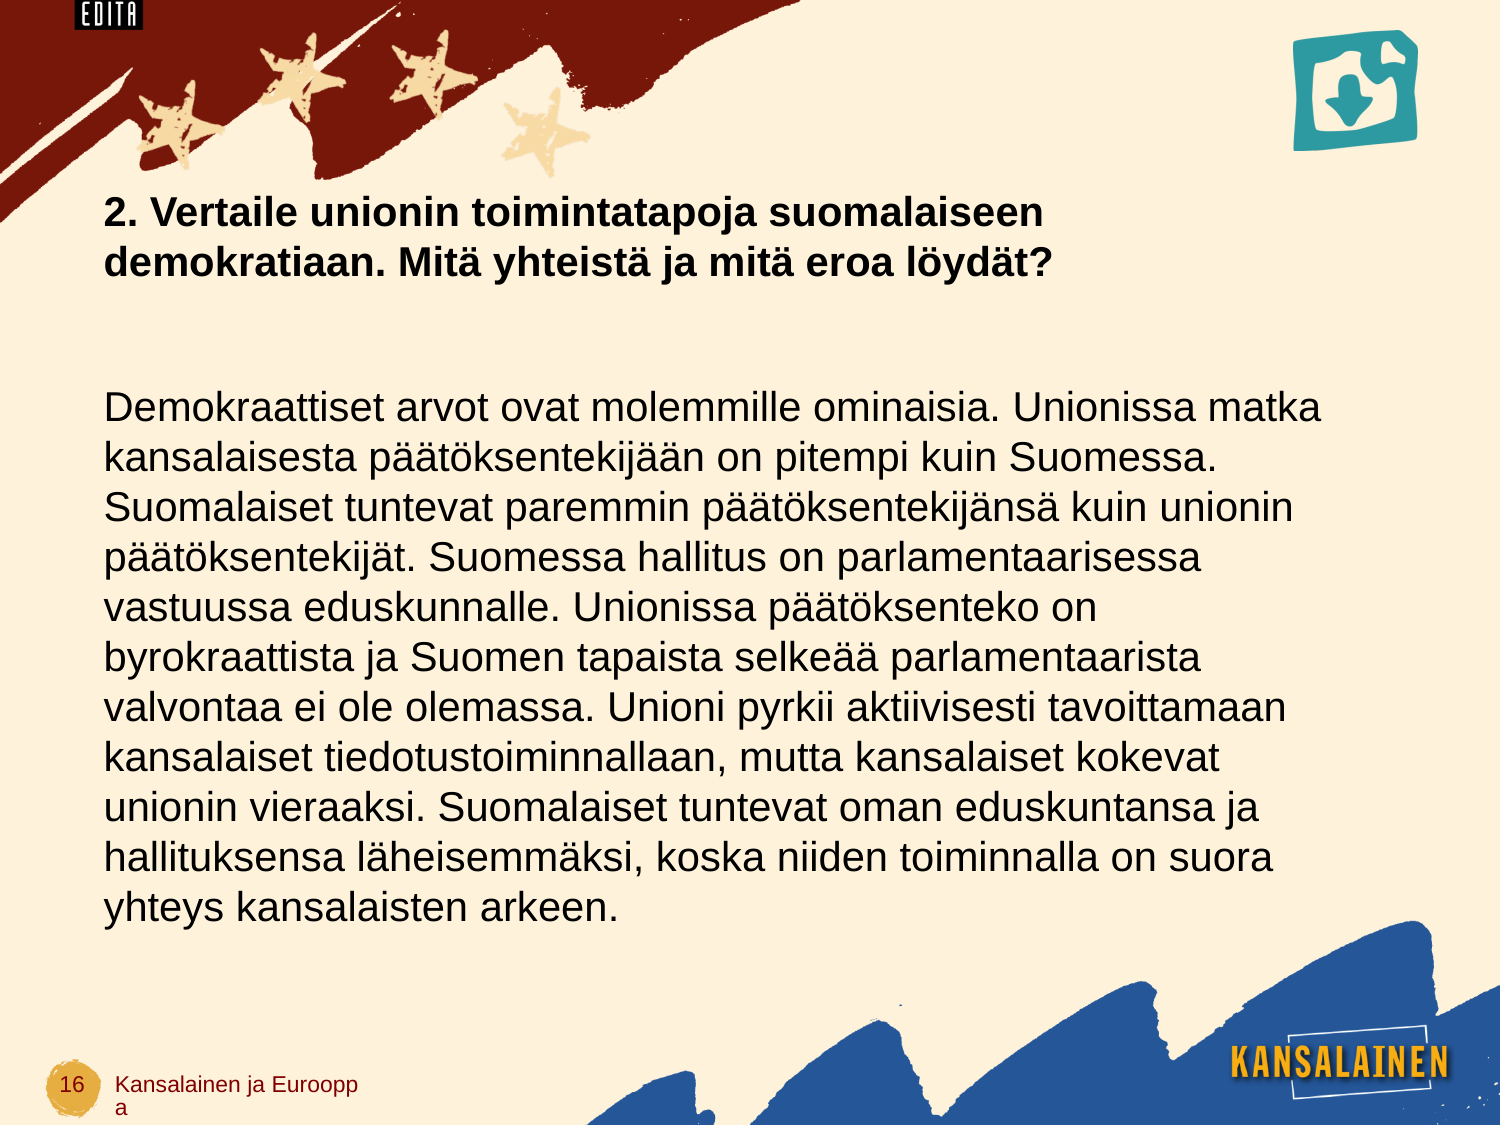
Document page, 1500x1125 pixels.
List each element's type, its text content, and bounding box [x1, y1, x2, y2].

footer Kansalainen ja Eurooppa [99, 1062, 376, 1125]
slide_number 16 [37, 1062, 99, 1125]
picture [0, 0, 1500, 1125]
text_box 2. Vertaile unionin toimintatapoja suomalaiseen demokratiaan. Mitä yhteistä ja mitä eroa löydät? Demokraattiset arvot ovat molemmille ominaisia. Unionissa matka kansalaisesta päätöksentekijään on pitempi kuin Suomessa. Suomalaiset tuntevat paremmin päätöksentekijänsä kuin unionin päätöksentekijät. Suomessa hallitus on parlamentaarisessa vastuussa eduskunnalle. Unionissa päätöksenteko on byrokraattista ja Suomen tapaista selkeää parlamentaarista valvontaa ei ole olemassa. Unioni pyrkii aktiivisesti tavoittamaan kansalaiset tiedotustoiminnallaan, mutta kansalaiset kokevat unionin vieraaksi. Suomalaiset tuntevat oman eduskuntansa ja hallituksensa läheisemmäksi, koska niiden toiminnalla on suora yhteys kansalaisten arkeen. [88, 176, 1353, 938]
